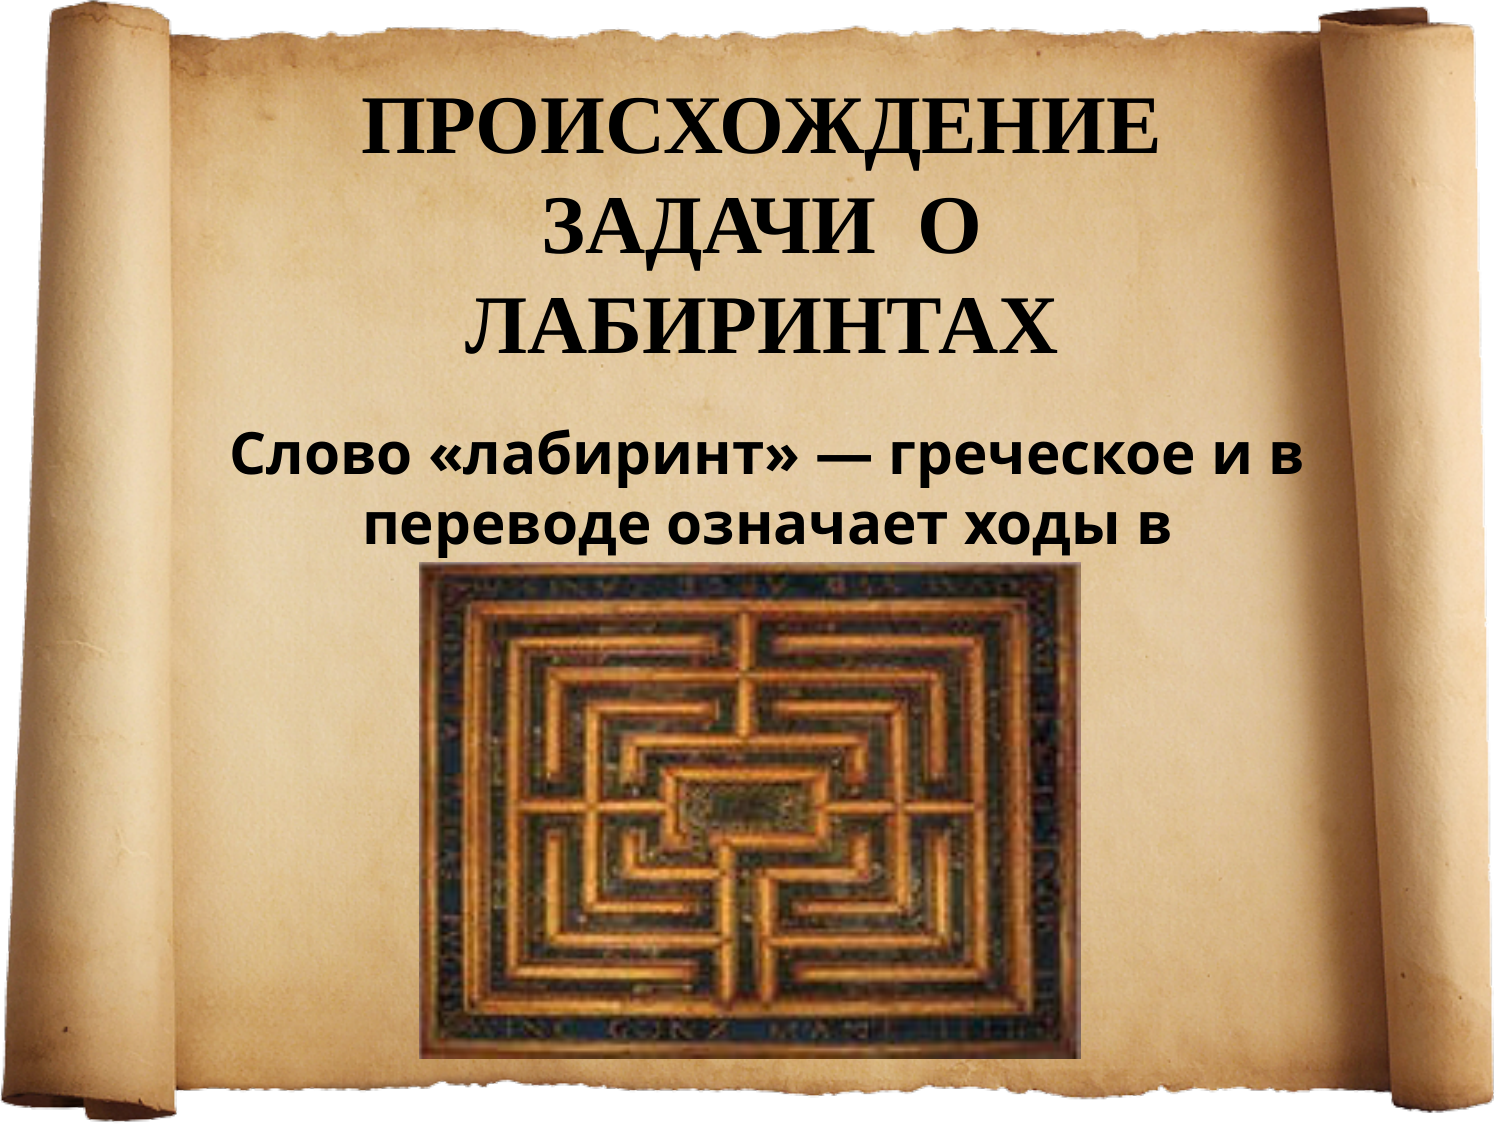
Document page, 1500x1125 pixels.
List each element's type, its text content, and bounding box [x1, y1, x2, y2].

text_box Происхождение задачи о лабиринтах [339, 45, 1184, 408]
text_box Слово «лабиринт» — греческое и в переводе означает ходы в подземельях. [206, 408, 1329, 634]
picture [0, 0, 1500, 1125]
